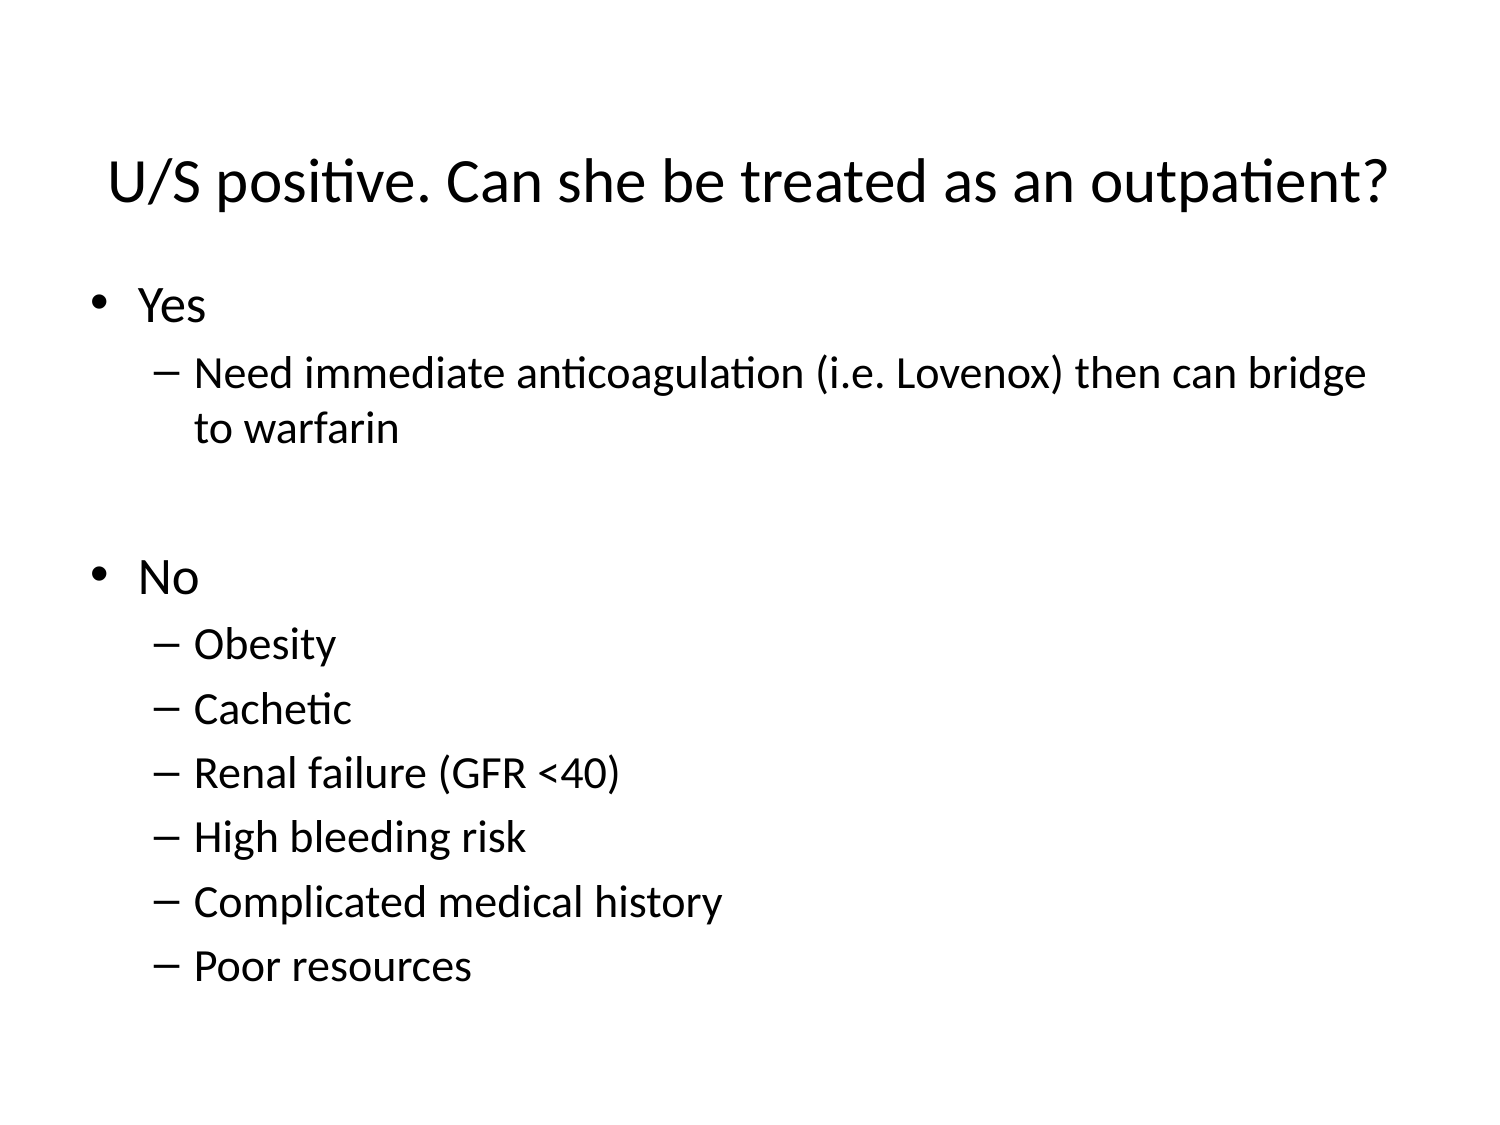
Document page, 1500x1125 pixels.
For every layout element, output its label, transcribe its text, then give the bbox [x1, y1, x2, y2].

title U/S positive. Can she be treated as an outpatient? [75, 45, 1425, 233]
list Yes Need immediate anticoagulation (i.e. Lovenox) then can bridge to warfarin No Obesity Cachetic Renal failure (GFR <40) High bleeding risk Complicated medical history Poor resources [75, 262, 1425, 1005]
